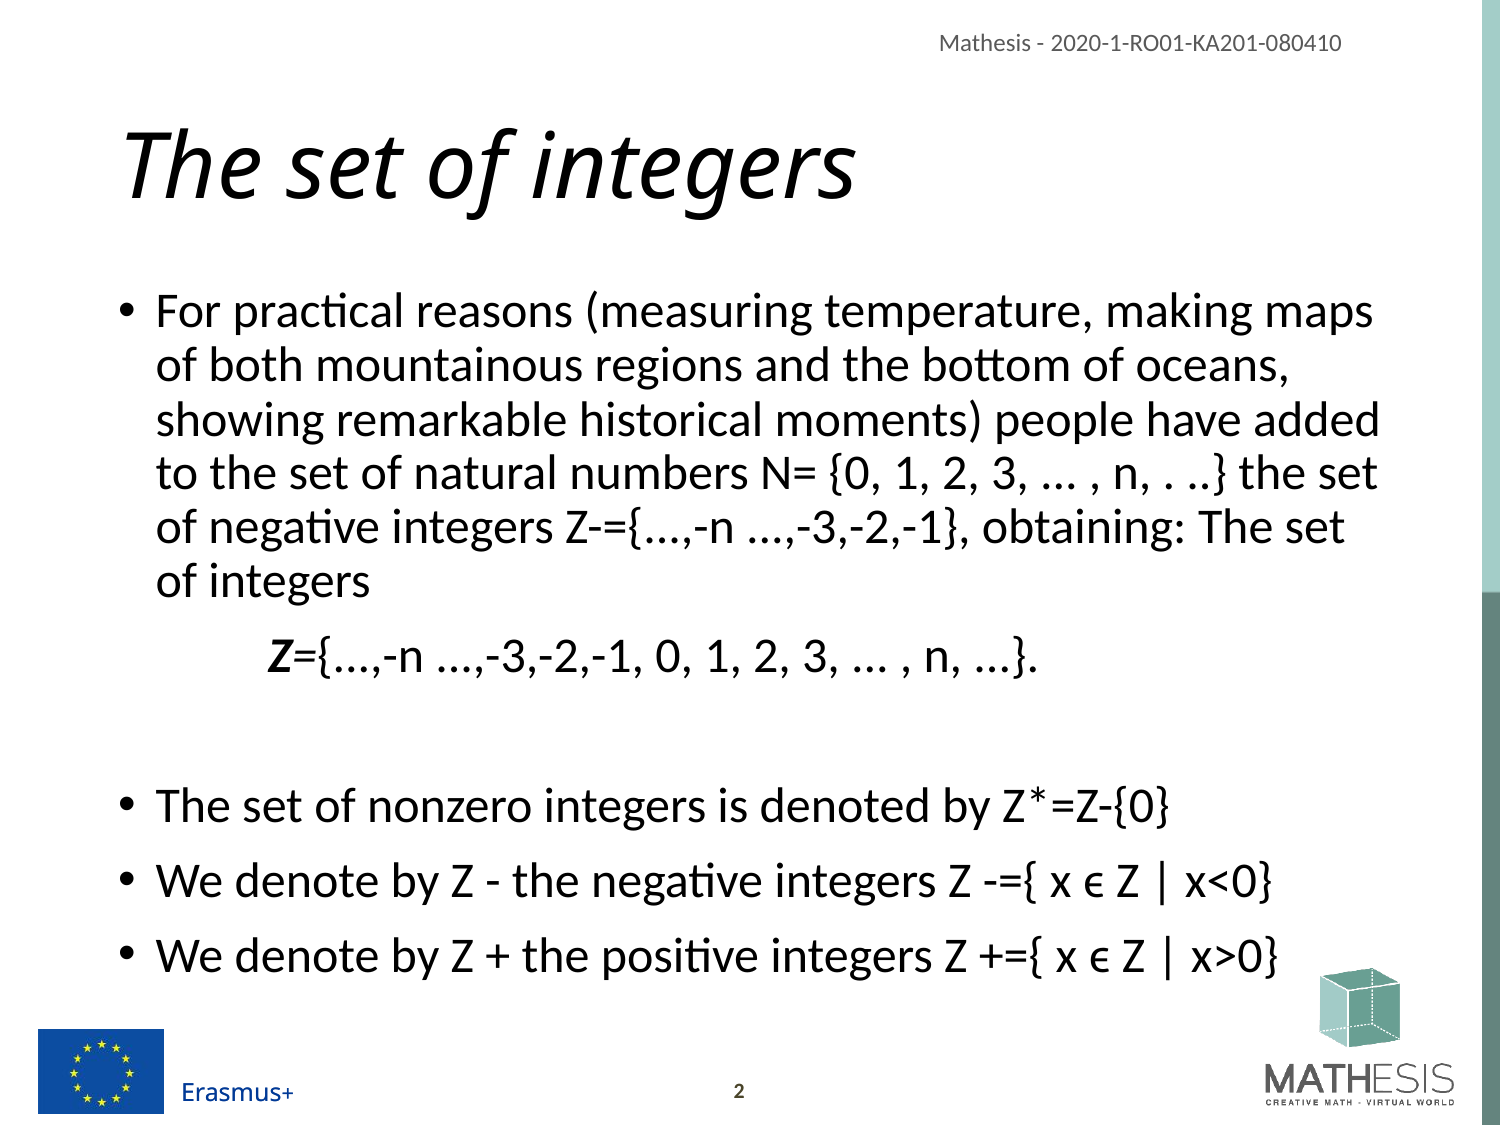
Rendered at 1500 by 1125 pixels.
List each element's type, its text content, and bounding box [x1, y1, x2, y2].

title The set of integers [103, 59, 1397, 277]
picture [38, 1029, 164, 1114]
list For practical reasons (measuring temperature, making maps of both mountainous regions and the bottom of oceans, showing remarkable historical moments) people have added to the set of natural numbers N= {0, 1, 2, 3, ... , n, . ..} the set of negative integers Z-={...,-n ...,-3,-2,-1}, obtaining: The set of integers Z={...,-n ...,-3,-2,-1, 0, 1, 2, 3, ... , n, ...}. The set of nonzero integers is denoted by Z*=Z-{0} We denote by Z - the negative integers Z -={ x ϵ Z | x<0} We denote by Z + the positive integers Z +={ x ϵ Z | x>0} [103, 277, 1397, 992]
